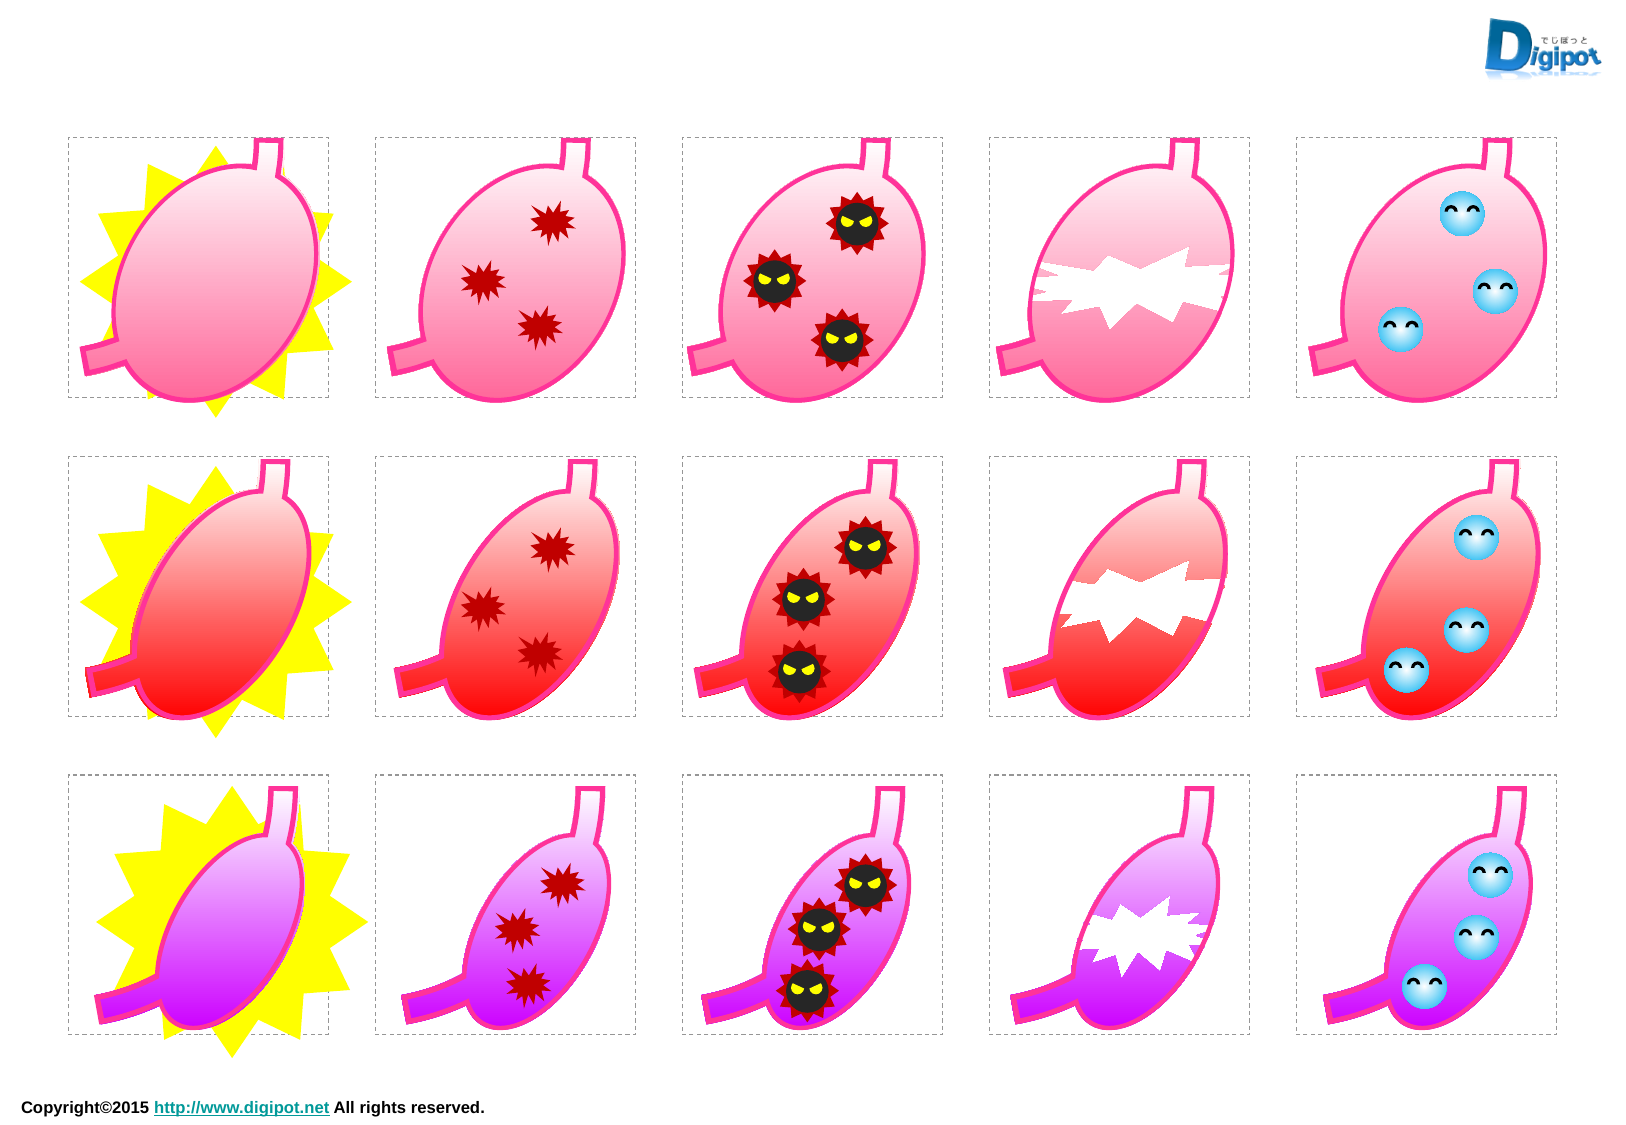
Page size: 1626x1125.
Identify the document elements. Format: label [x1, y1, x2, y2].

text_box [93, 785, 369, 1059]
text_box [1444, 607, 1489, 653]
text_box [1467, 852, 1513, 898]
text_box [686, 137, 926, 403]
text_box [1308, 137, 1548, 403]
text_box [1402, 964, 1447, 1009]
text_box [393, 458, 620, 721]
text_box [1404, 966, 1495, 1023]
text_box [1320, 783, 1536, 1033]
text_box [995, 137, 1235, 403]
text_box [700, 785, 912, 1031]
text_box [1454, 515, 1499, 560]
text_box [400, 785, 612, 1031]
picture [1485, 18, 1602, 82]
text_box [79, 458, 353, 739]
text_box [386, 137, 626, 403]
text_box [1313, 456, 1543, 723]
text_box [1333, 794, 1526, 1015]
text_box [1002, 458, 1229, 721]
text_box [1384, 647, 1429, 693]
text_box [1325, 467, 1533, 713]
text_box [79, 137, 353, 418]
text_box [693, 458, 920, 721]
text_box [1009, 785, 1221, 1031]
text_box [1454, 915, 1499, 960]
